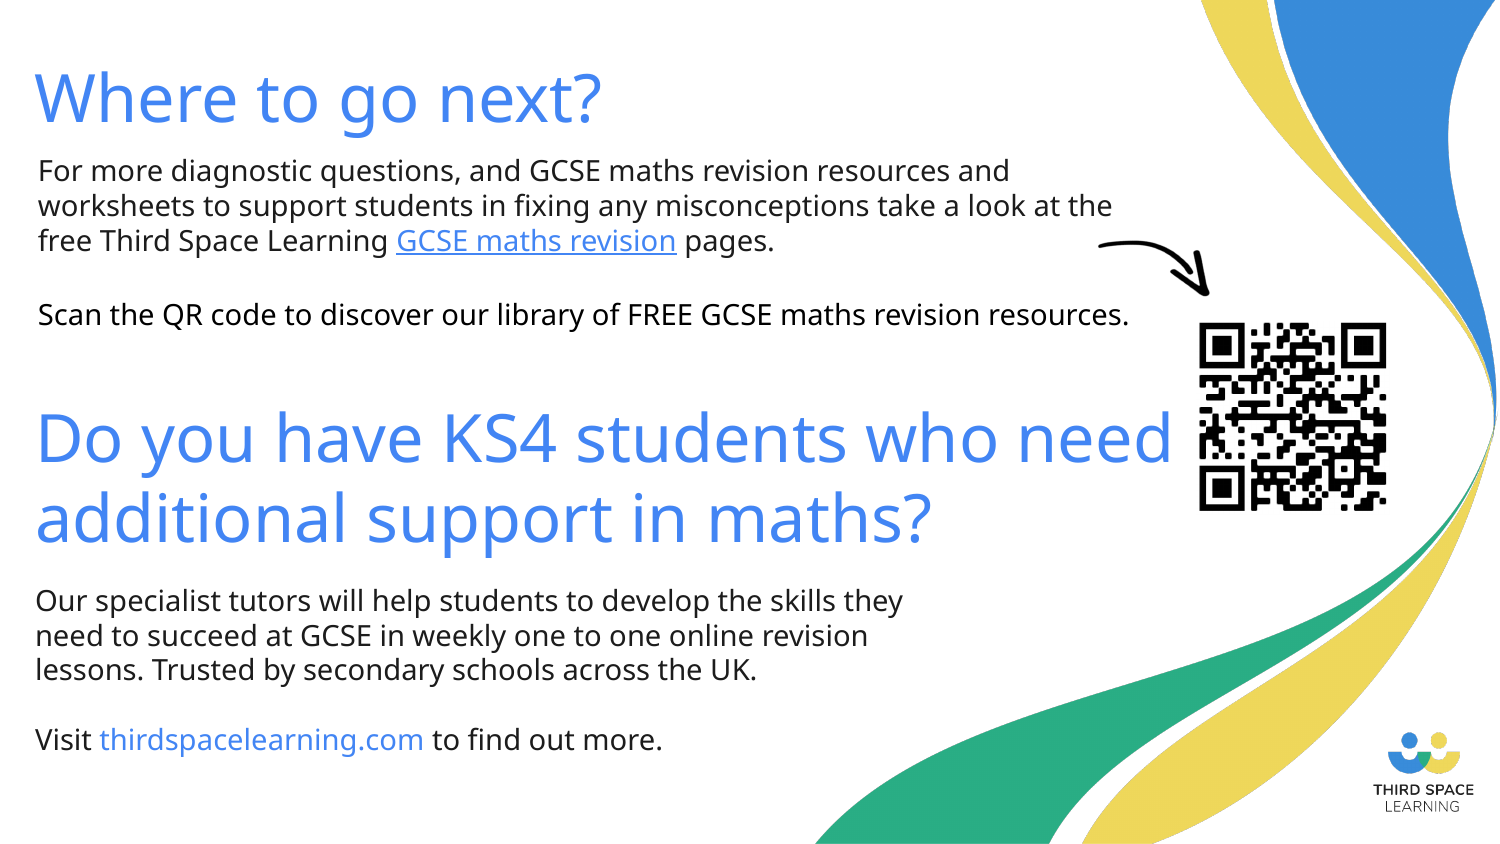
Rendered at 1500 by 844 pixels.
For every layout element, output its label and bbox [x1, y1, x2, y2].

picture [815, 0, 1499, 844]
